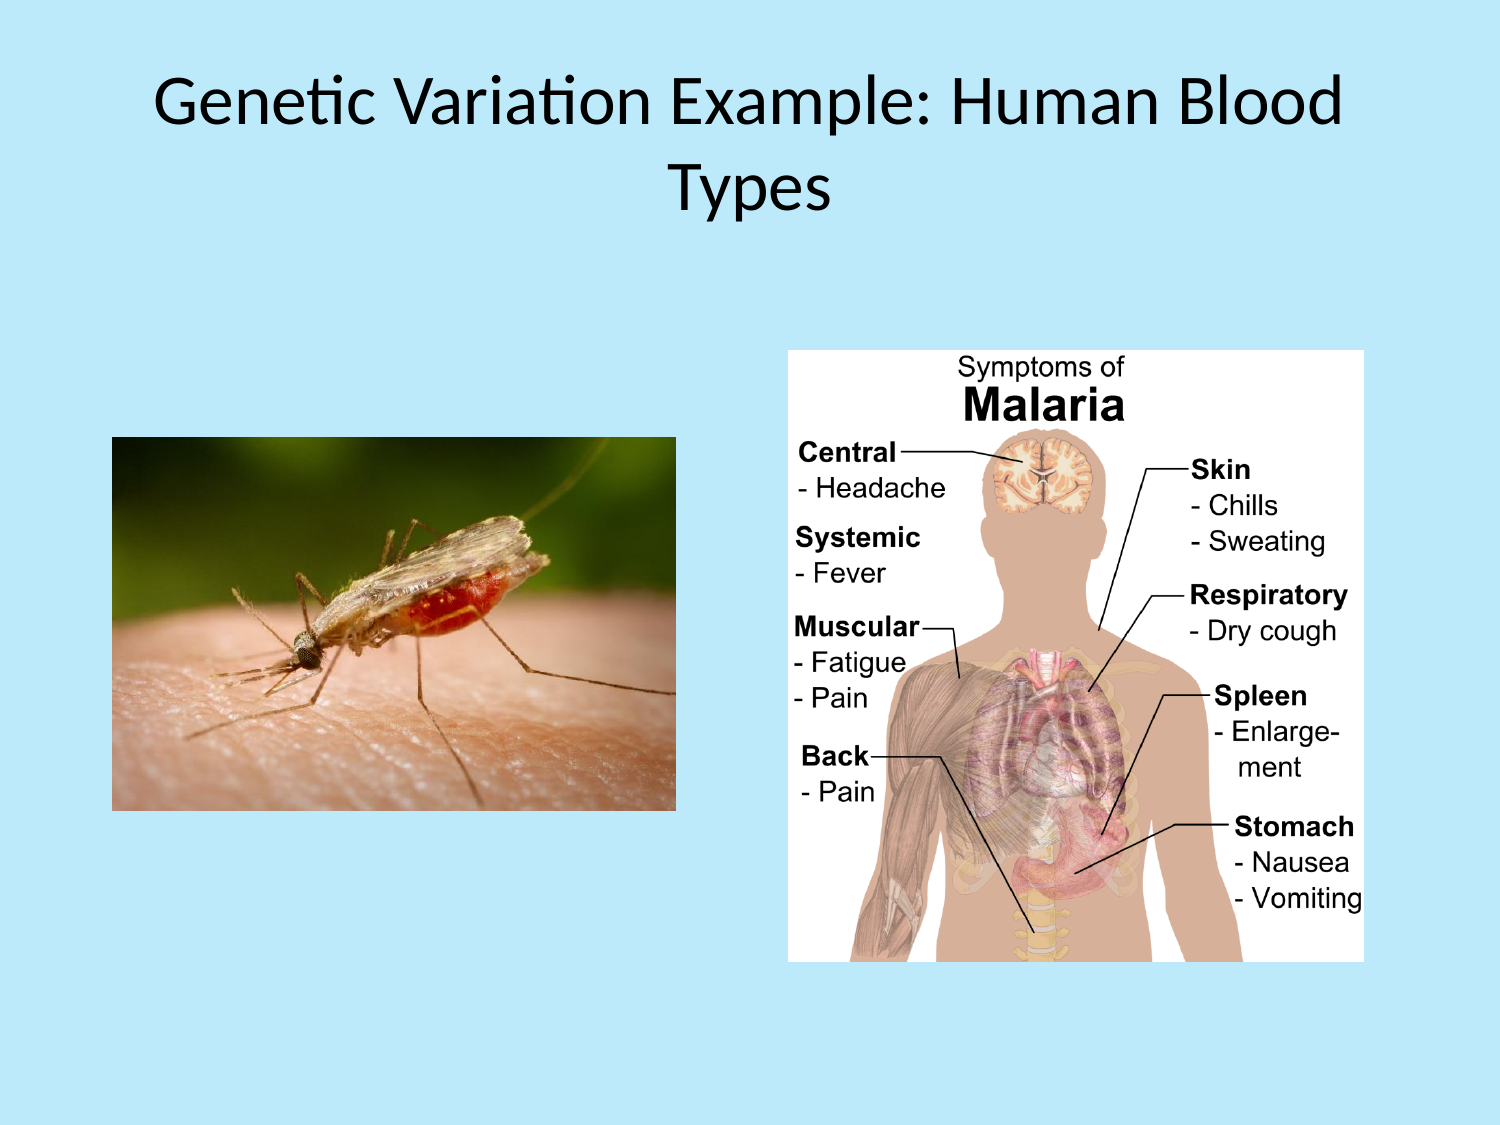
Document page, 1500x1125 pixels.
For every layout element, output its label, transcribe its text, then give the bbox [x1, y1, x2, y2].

title Genetic Variation Example: Human Blood Types [75, 45, 1425, 233]
picture [112, 437, 677, 811]
picture [787, 349, 1365, 962]
